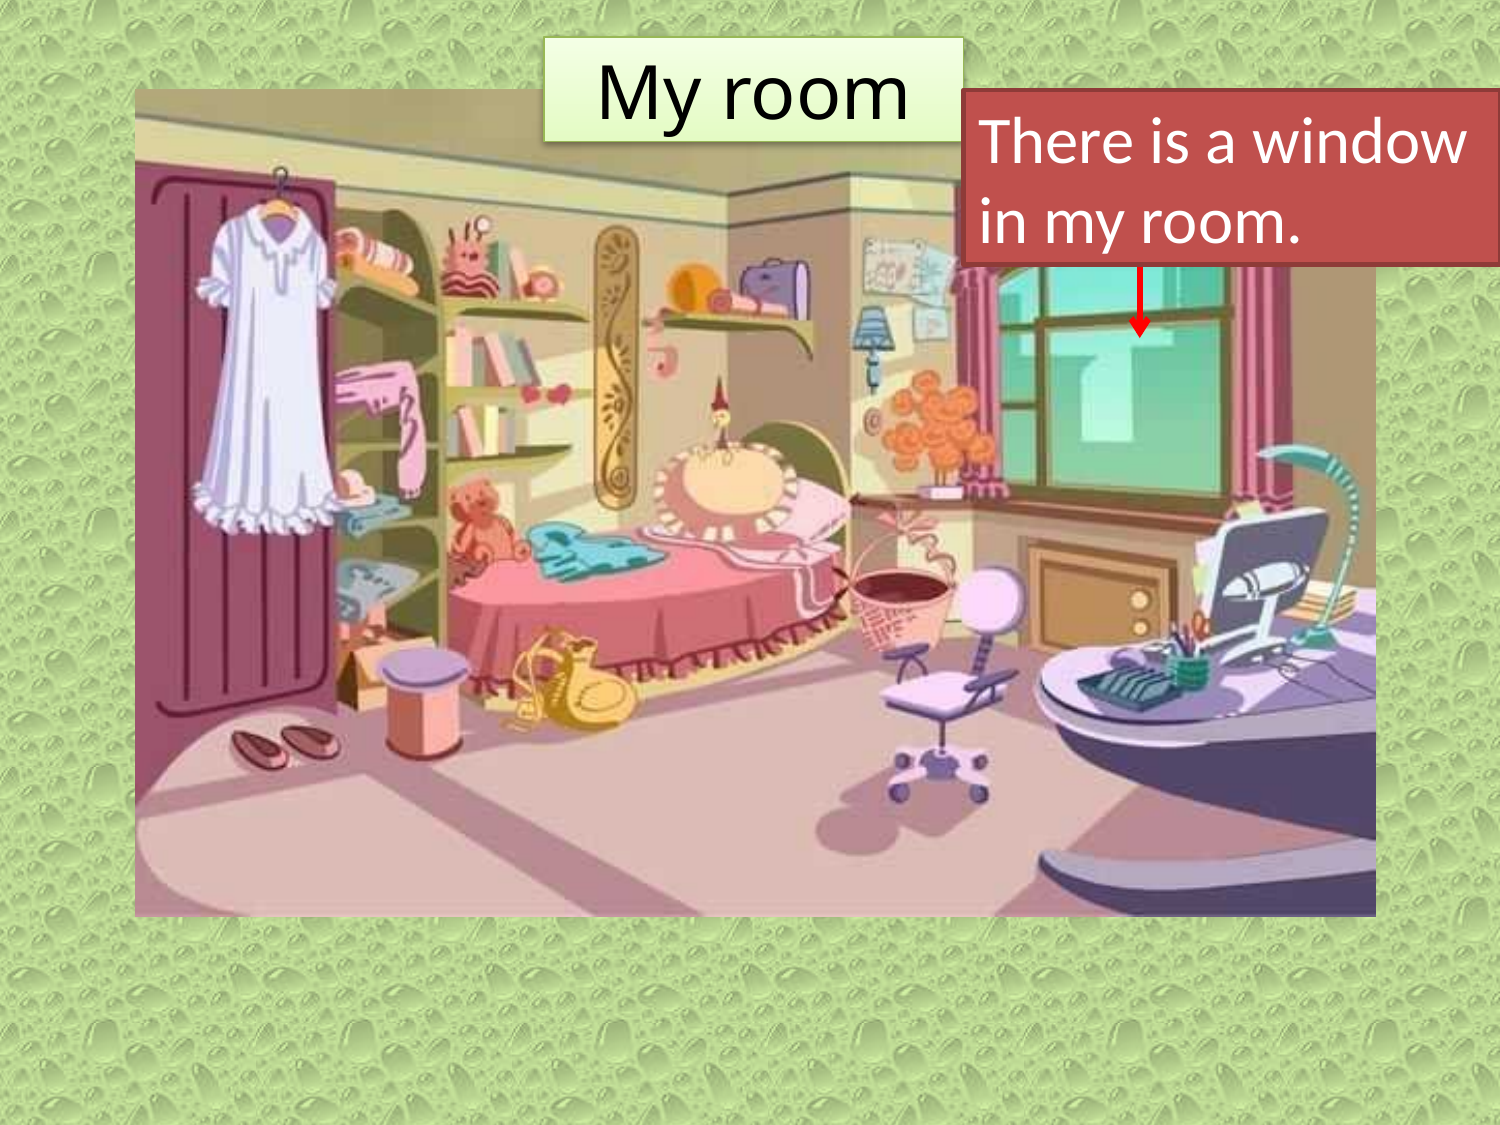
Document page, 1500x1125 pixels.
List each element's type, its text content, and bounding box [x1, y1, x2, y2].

text_box My room [543, 36, 964, 88]
text_box There is a window in my room. [1375, 88, 1500, 267]
picture [135, 89, 1377, 918]
